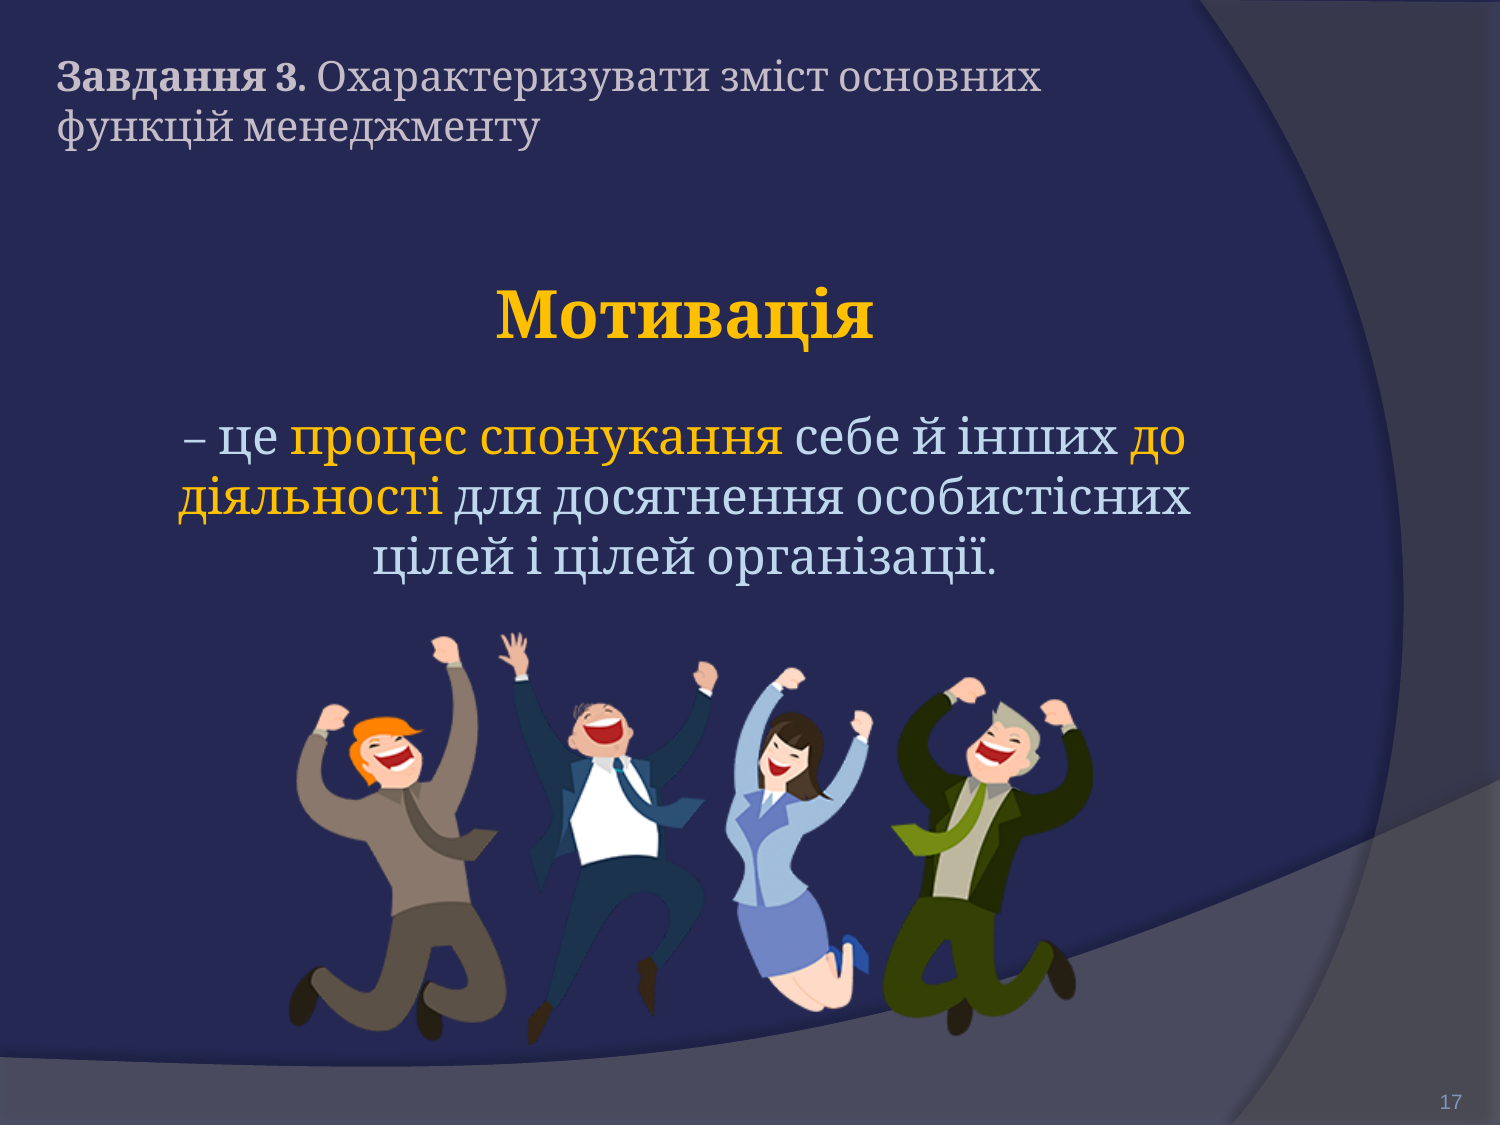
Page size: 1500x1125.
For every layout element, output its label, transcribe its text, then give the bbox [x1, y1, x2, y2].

text_box Мотивація [182, 264, 1187, 360]
text_box – це процес спонукання себе й інших до діяльності для досягнення особистісних цілей і цілей організації. [94, 397, 1276, 592]
text_box Завдання 3. Охарактеризувати зміст основних функцій менеджменту [41, 42, 1214, 158]
slide_number 17 [1337, 1053, 1463, 1114]
picture [288, 631, 1093, 1046]
